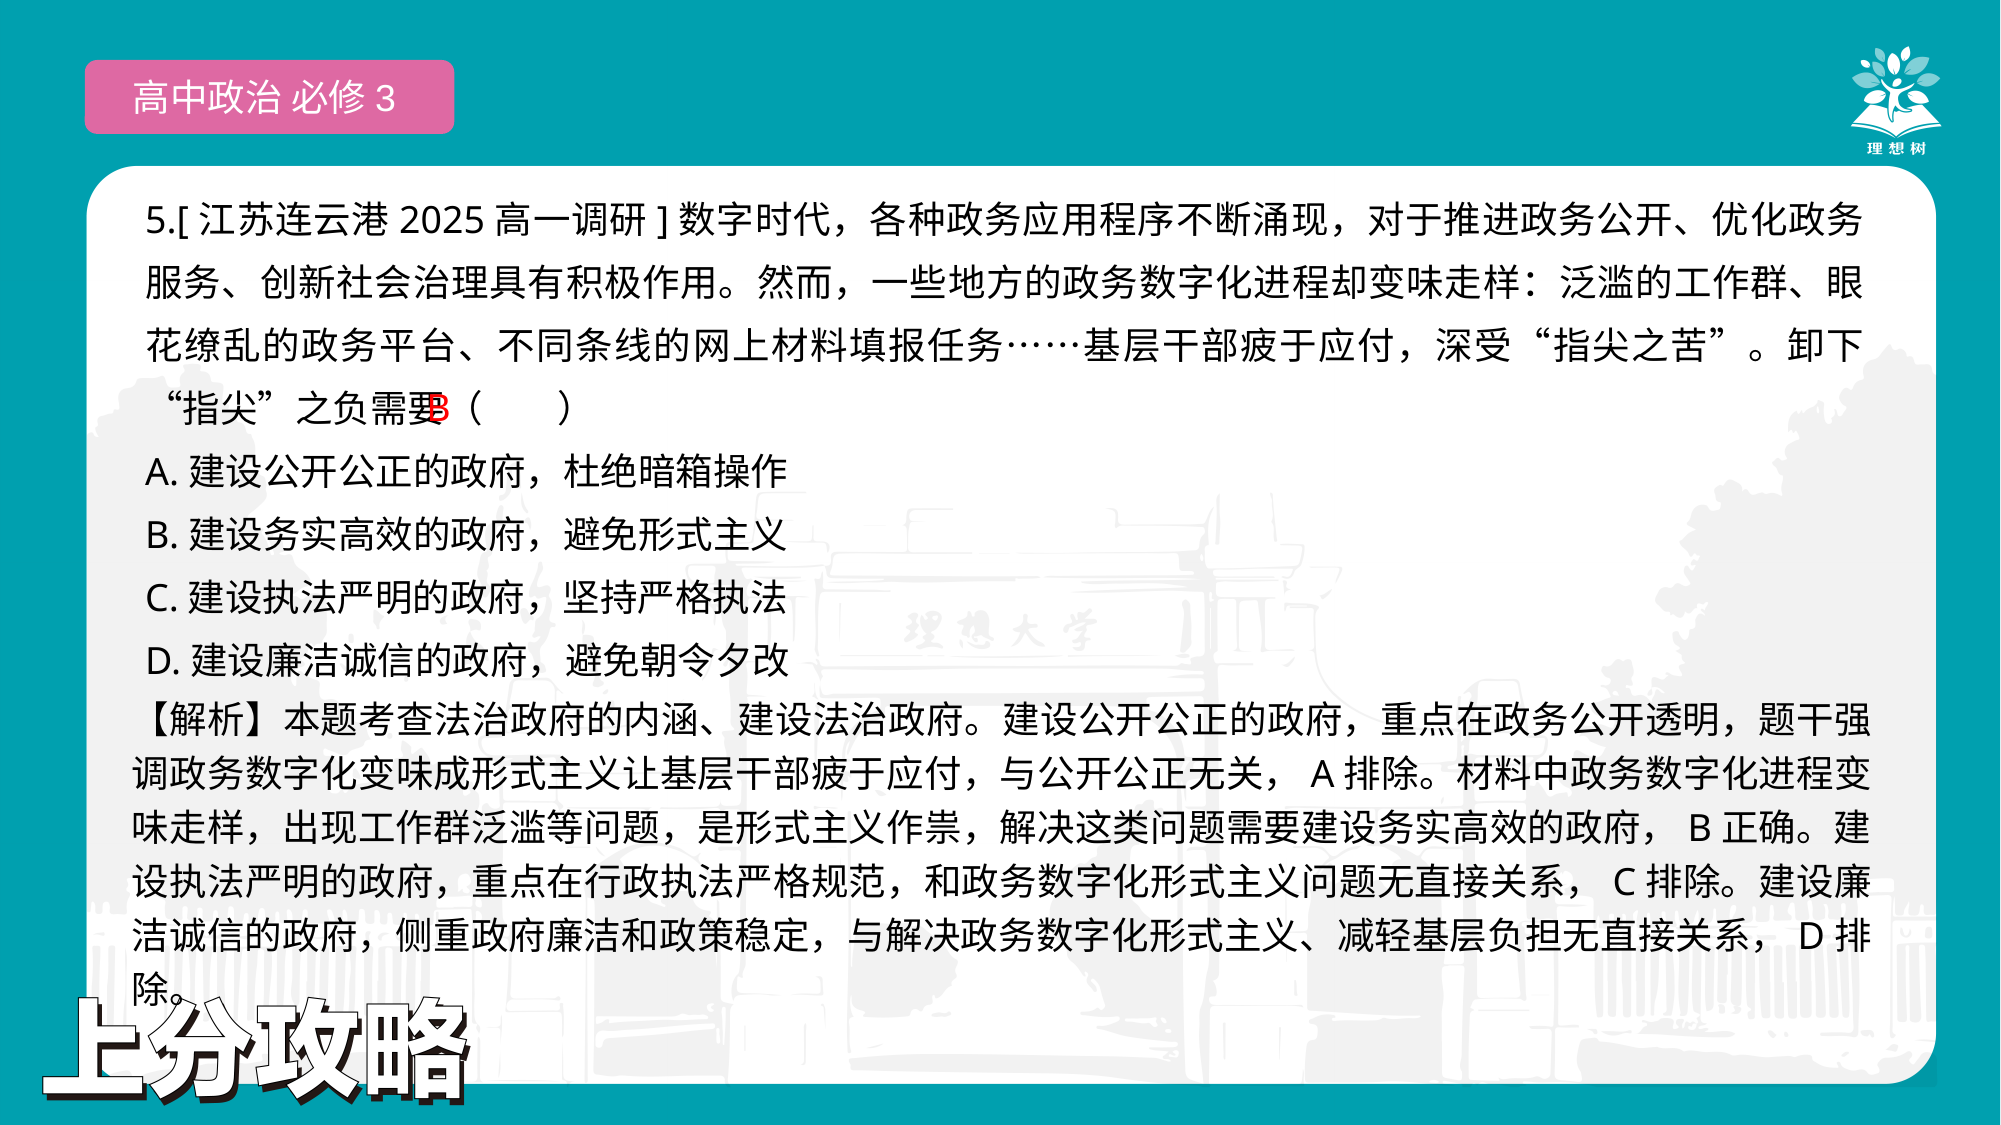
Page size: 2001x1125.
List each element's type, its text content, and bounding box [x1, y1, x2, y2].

text_box B [401, 353, 519, 436]
text_box 高中政治 必修3 [83, 58, 456, 135]
text_box 【解析】本题考查法治政府的内涵、建设法治政府。建设公开公正的政府，重点在政务公开透明，题干强调政务数字化变味成形式主义让基层干部疲于应付，与公开公正无关，A排除。材料中政务数字化进程变味走样，出现工作群泛滥等问题，是形式主义作祟，解决这类问题需要建设务实高效的政府，B正确。建设执法严明的政府，重点在行政执法严格规范，和政务数字化形式主义问题无直接关系，C排除。建设廉洁诚信的政府，侧重政府廉洁和政策稳定，与解决政务数字化形式主义、减轻基层负担无直接关系，D排除。 [117, 679, 1887, 1019]
picture [0, 0, 2001, 1125]
text_box 5.[江苏连云港2025高一调研]数字时代，各种政务应用程序不断涌现，对于推进政务公开、优化政务服务、创新社会治理具有积极作用。然而，一些地方的政务数字化进程却变味走样：泛滥的工作群、眼花缭乱的政务平台、不同条线的网上材料填报任务……基层干部疲于应付，深受“指尖之苦”。卸下“指尖”之负需要（ ） A.建设公开公正的政府，杜绝暗箱操作 B.建设务实高效的政府，避免形式主义 C.建设执法严明的政府，坚持严格执法 D.建设廉洁诚信的政府，避免朝令夕改 [130, 170, 1880, 679]
